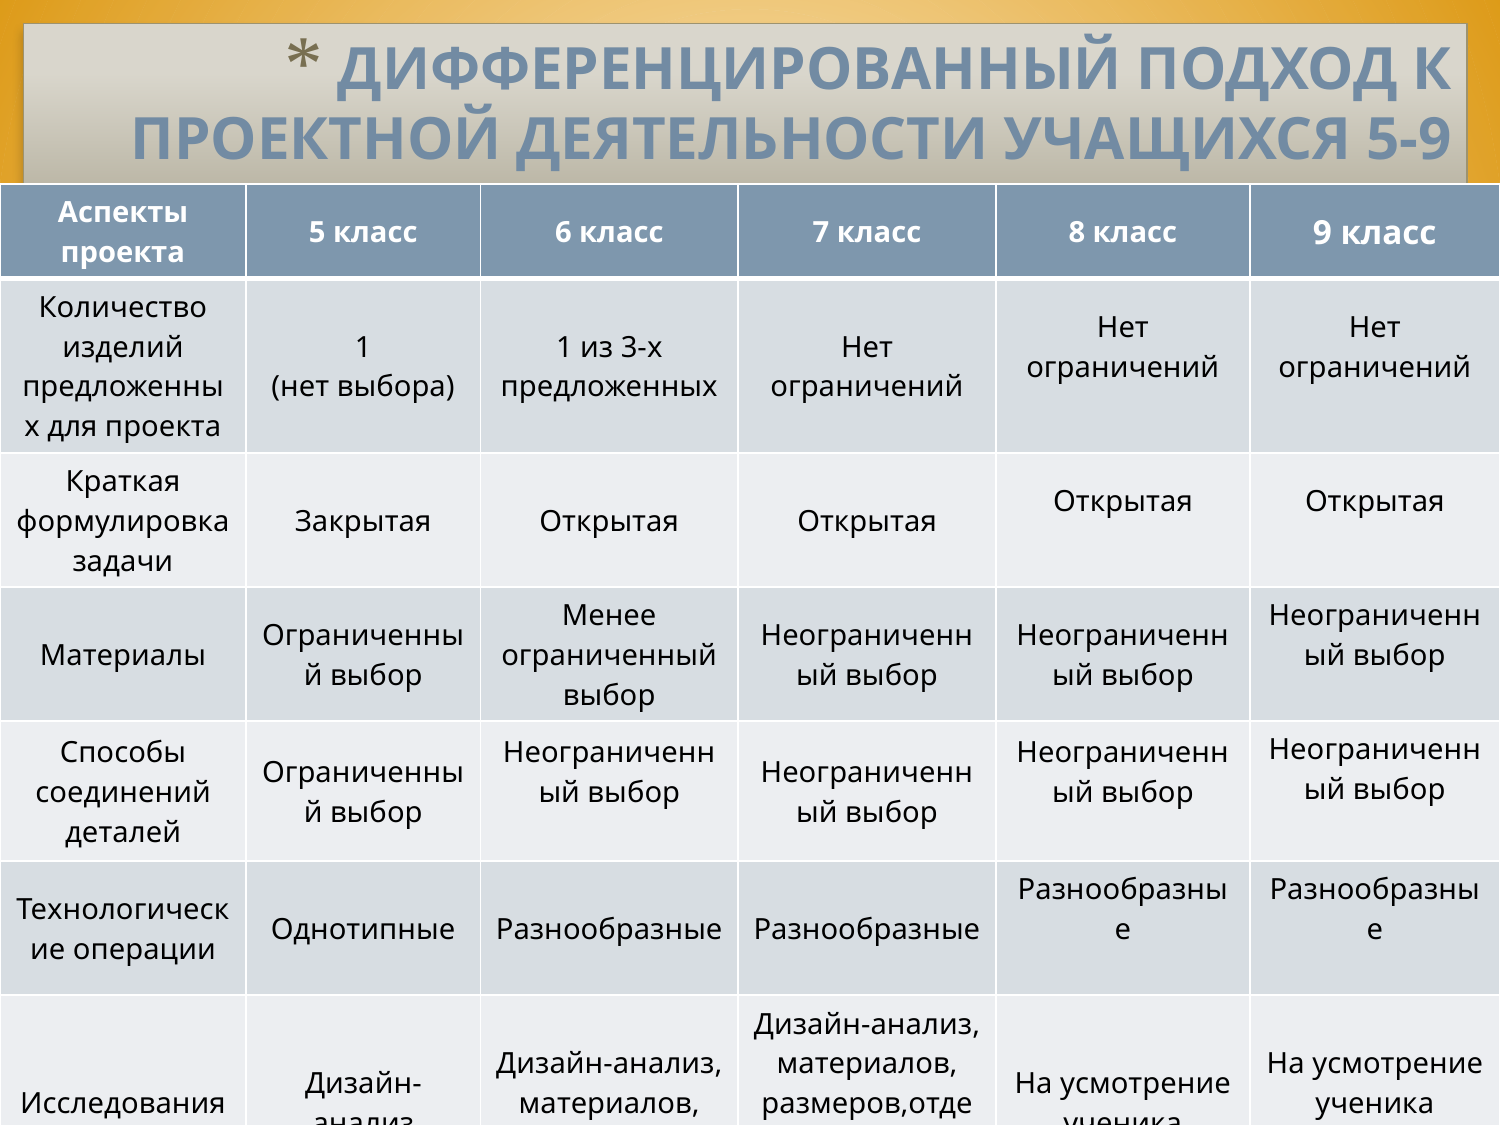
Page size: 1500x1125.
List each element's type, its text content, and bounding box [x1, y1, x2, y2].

table_cell Исследования [1, 996, 245, 1125]
table_cell Ограниченный выбор [247, 722, 480, 860]
table_cell Разнообразные [739, 862, 995, 994]
table_cell Неограниченный выбор [481, 722, 737, 860]
table_cell Неограниченный выбор [997, 588, 1249, 720]
table_cell Однотипные [247, 862, 480, 994]
table_cell Ограниченный выбор [247, 588, 480, 720]
table_header 9 класс [1251, 185, 1499, 276]
table_cell 1 из 3-х предложенных [481, 281, 737, 452]
table_cell Разнообразные [997, 862, 1249, 994]
table_header 8 класс [997, 185, 1249, 276]
table_cell Нет ограничений [1251, 281, 1499, 452]
table_cell Нет ограничений [997, 281, 1249, 452]
table_cell Закрытая [247, 454, 480, 586]
table_cell На усмотрение ученика [1251, 996, 1499, 1125]
table_cell Неограниченный выбор [1251, 588, 1499, 720]
table_cell Неограниченный выбор [1251, 722, 1499, 860]
table_cell Нет ограничений [739, 281, 995, 452]
table_header 7 класс [739, 185, 995, 276]
table_cell Открытая [997, 454, 1249, 586]
table_cell Неограниченный выбор [997, 722, 1249, 860]
table_cell Материалы [1, 588, 245, 720]
table_cell Разнообразные [1251, 862, 1499, 994]
table_cell Открытая [1251, 454, 1499, 586]
table_cell Неограниченный выбор [739, 588, 995, 720]
table_cell Дизайн-анализ, материалов, размеров,отделка,соединения. [739, 996, 995, 1125]
table_cell На усмотрение ученика [997, 996, 1249, 1125]
table_header 6 класс [481, 185, 737, 276]
table_cell Разнообразные [481, 862, 737, 994]
table_cell 1 (нет выбора) [247, 281, 480, 452]
table_cell Открытая [739, 454, 995, 586]
table_cell Дизайн-анализ [247, 996, 480, 1125]
title Дифференцированный подход к проектной деятельности учащихся 5-9 классов [23, 23, 1468, 183]
table_cell Открытая [481, 454, 737, 586]
table_cell Дизайн-анализ, материалов, размеров [481, 996, 737, 1125]
table_cell Неограниченный выбор [739, 722, 995, 860]
table_header Аспекты проекта [1, 185, 245, 276]
table_cell Менее ограниченный выбор [481, 588, 737, 720]
table_cell Количество изделий предложенных для проекта [1, 281, 245, 452]
table_cell Краткая формулировка задачи [1, 454, 245, 586]
table_cell Технологические операции [1, 862, 245, 994]
table_header 5 класс [247, 185, 480, 276]
table_cell Способы соединений деталей [1, 722, 245, 860]
